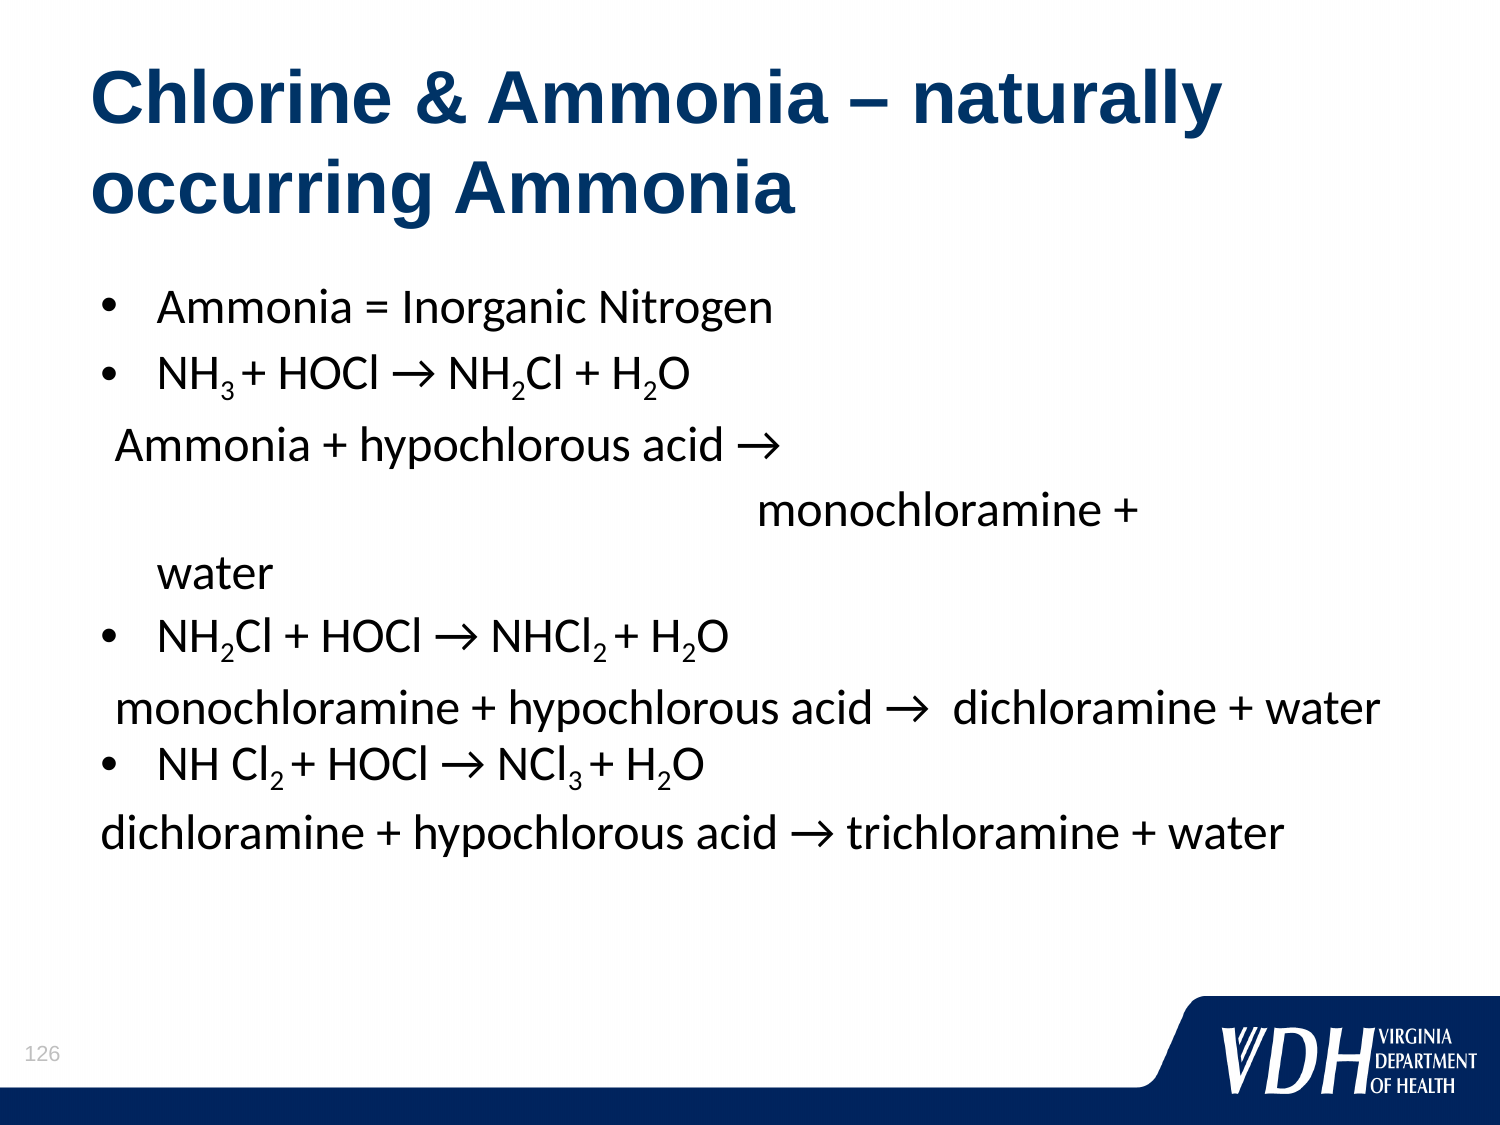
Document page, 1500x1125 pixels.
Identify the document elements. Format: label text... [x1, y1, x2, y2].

list Ammonia = Inorganic Nitrogen NH3 + HOCl → NH2Cl + H2O Ammonia + hypochlorous acid → monochloramine + water NH2Cl + HOCl → NHCl2 + H2O monochloramine + hypochlorous acid → dichloramine + water NH Cl2 + HOCl → NCl3 + H2O dichloramine + hypochlorous acid → trichloramine + water [75, 262, 1425, 1050]
picture [0, 0, 1500, 1125]
title Chlorine & Ammonia – naturally occurring Ammonia [75, 45, 1425, 233]
slide_number 126 [9, 1025, 104, 1080]
